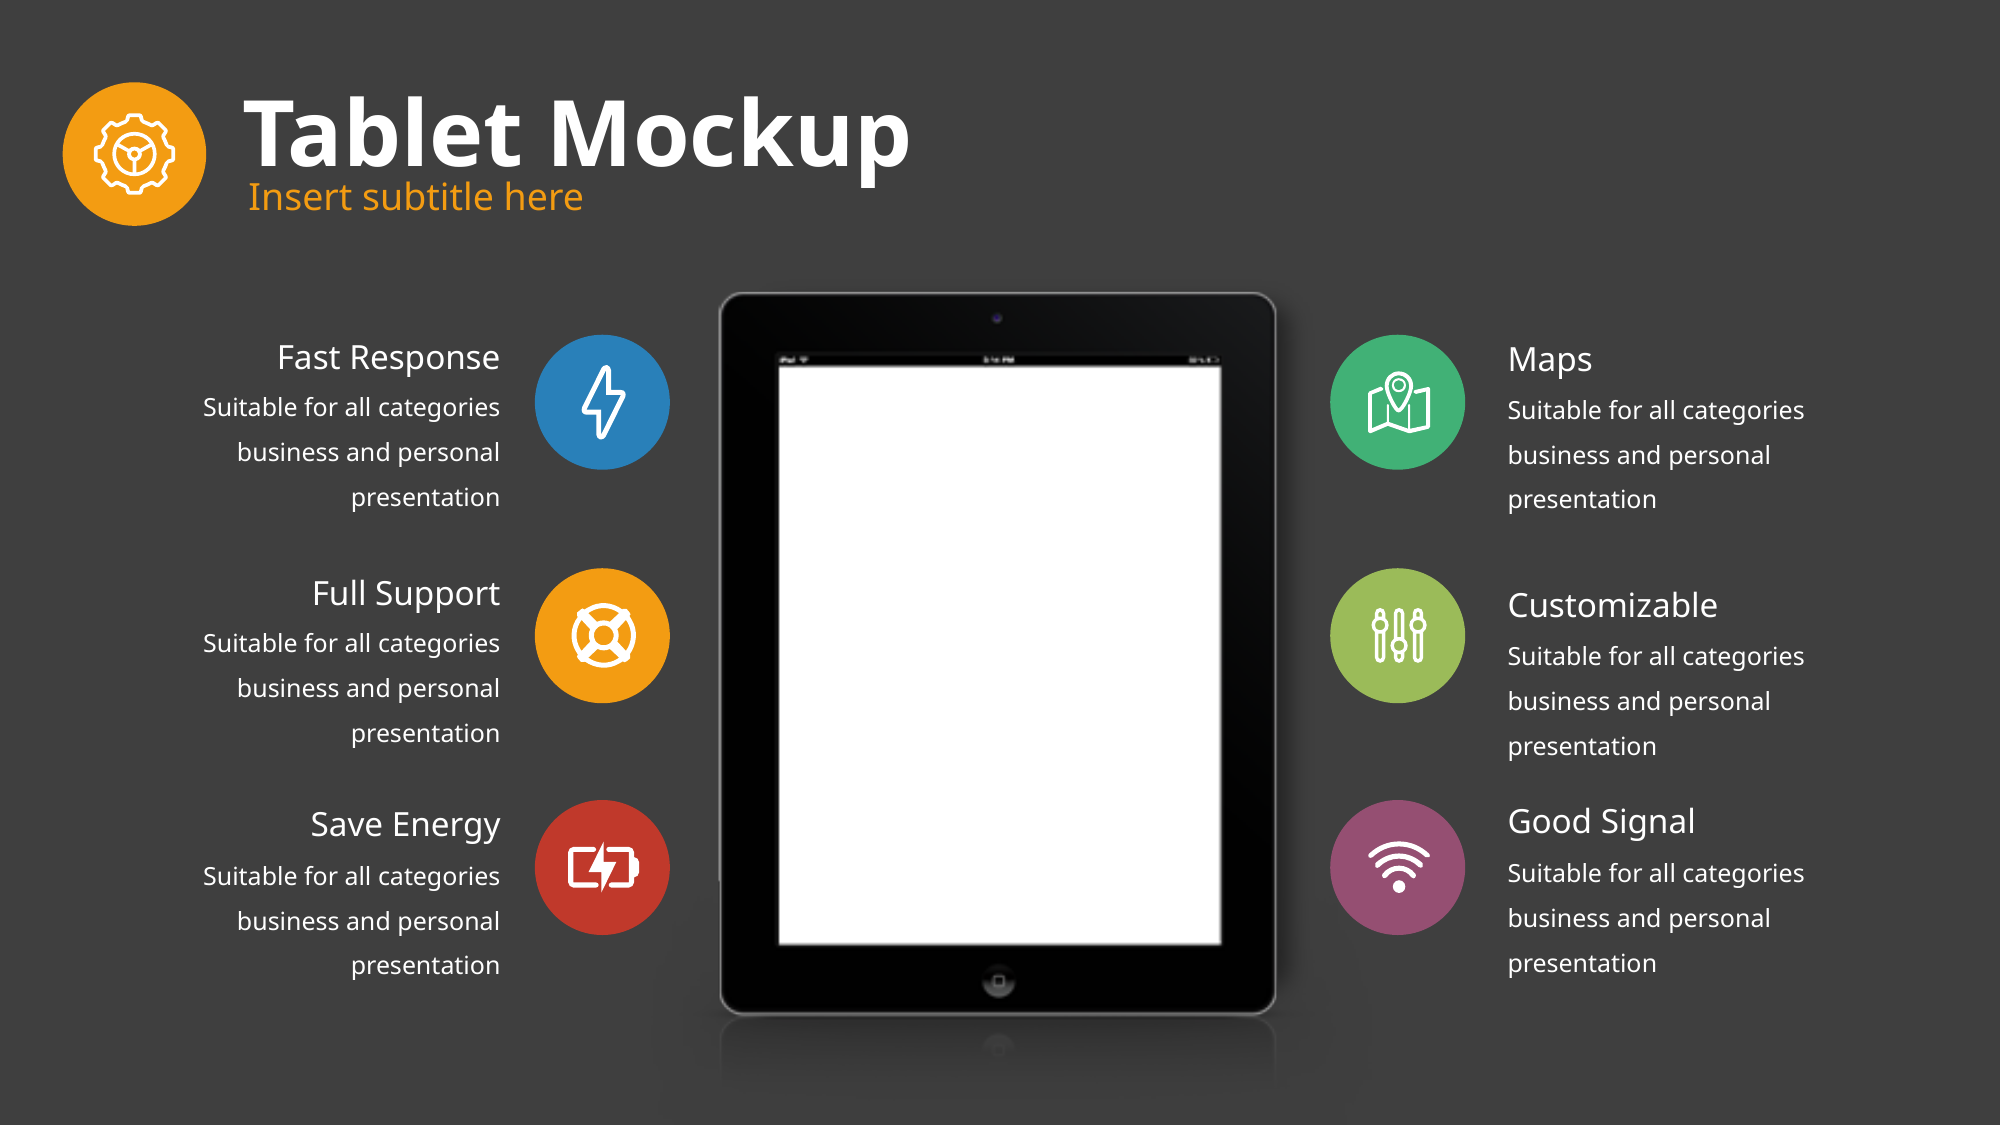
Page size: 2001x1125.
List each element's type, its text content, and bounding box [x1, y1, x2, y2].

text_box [1492, 792, 1908, 942]
text_box [581, 365, 626, 440]
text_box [1368, 841, 1431, 894]
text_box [1492, 331, 1908, 478]
text_box [571, 603, 636, 668]
text_box [1372, 567, 1467, 705]
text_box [97, 564, 516, 712]
text_box [533, 333, 646, 471]
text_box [1371, 607, 1427, 663]
list Insert subtitle here [233, 170, 1888, 269]
text_box [1372, 333, 1467, 471]
text_box [533, 798, 646, 937]
picture [646, 230, 1372, 1125]
text_box [93, 113, 176, 195]
text_box [1372, 798, 1467, 937]
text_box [568, 841, 640, 893]
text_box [115, 328, 516, 476]
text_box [1492, 577, 1927, 724]
text_box [61, 81, 208, 227]
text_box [97, 795, 516, 944]
title Tablet Mockup [227, 59, 1878, 215]
text_box [533, 567, 646, 705]
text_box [1367, 371, 1430, 434]
